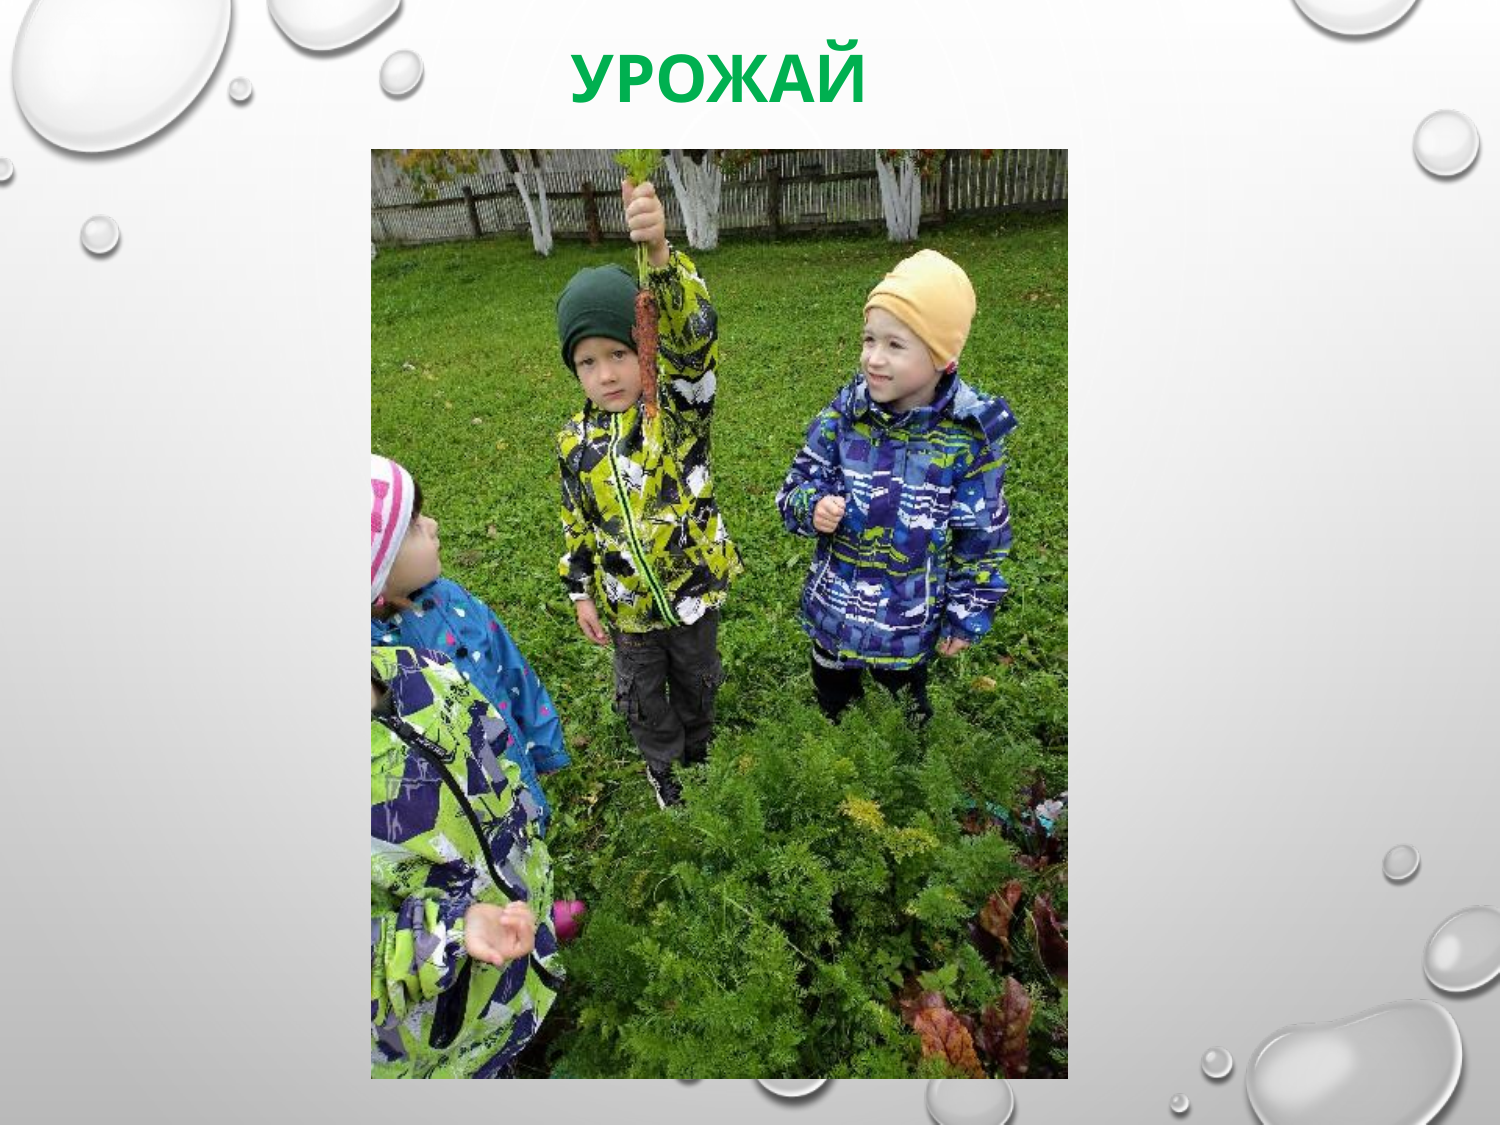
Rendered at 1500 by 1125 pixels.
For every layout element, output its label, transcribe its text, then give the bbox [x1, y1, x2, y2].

picture [0, 0, 1500, 1125]
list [371, 149, 1068, 1079]
title урожай [112, 38, 1327, 125]
